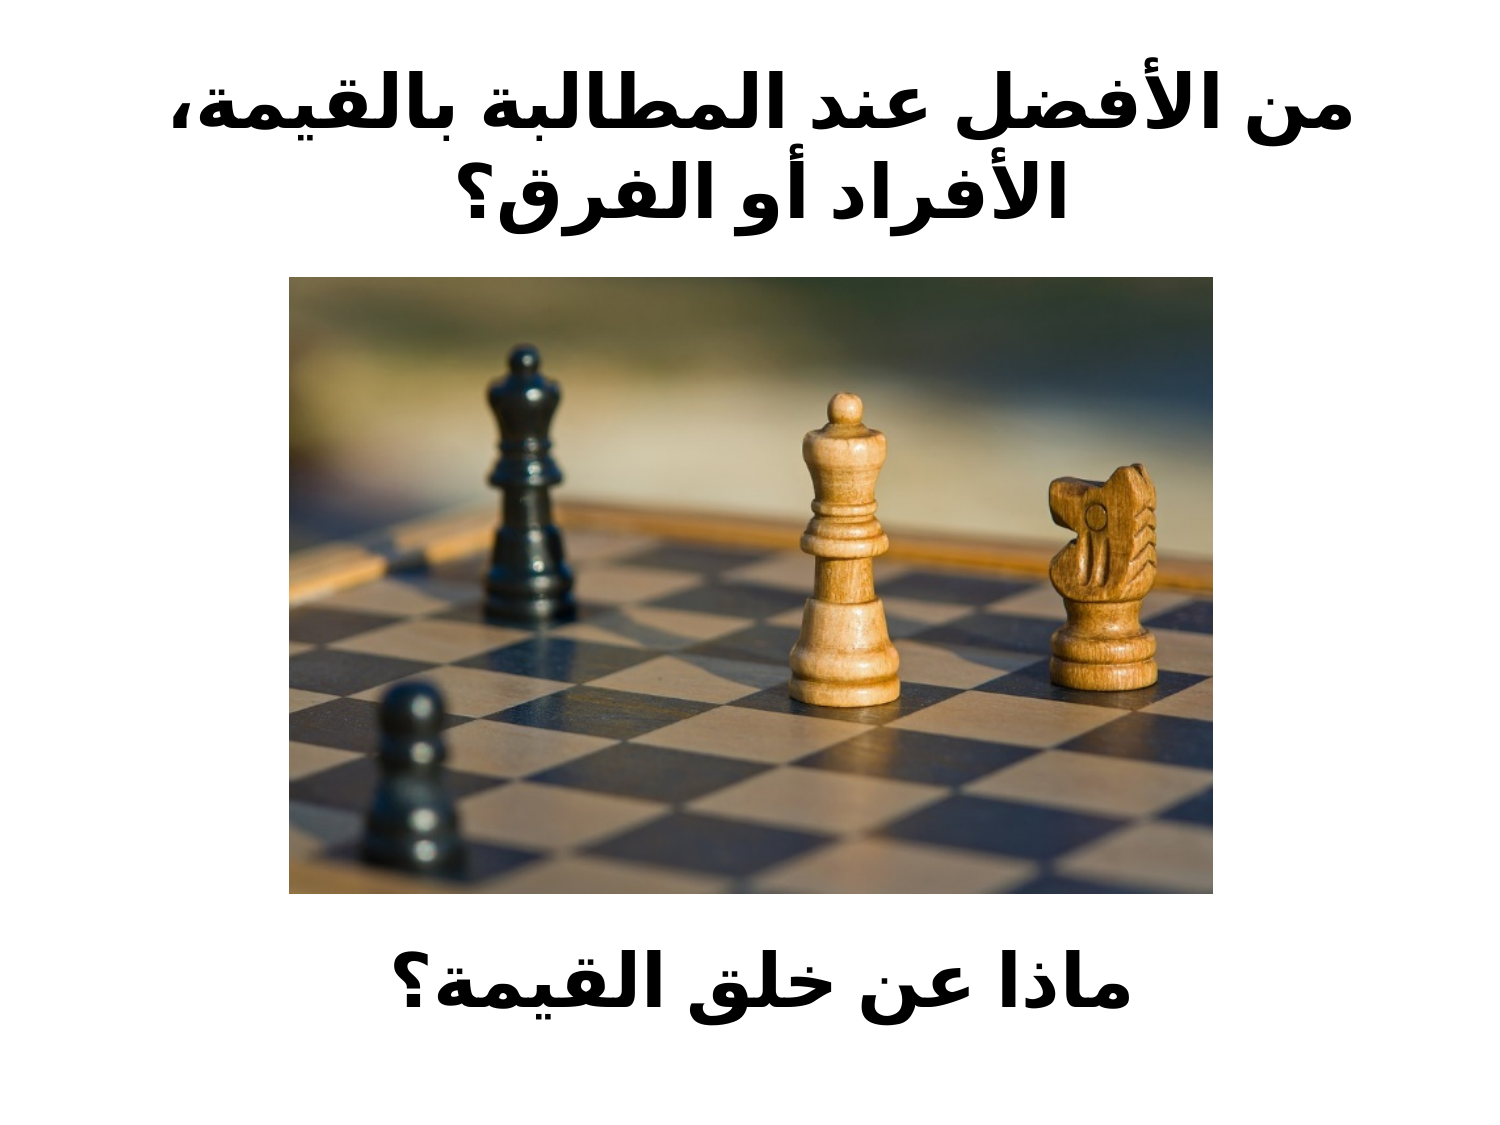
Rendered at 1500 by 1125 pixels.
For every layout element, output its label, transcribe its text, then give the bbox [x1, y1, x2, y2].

text_box من الأفضل عند المطالبة بالقيمة، الأفراد أو الفرق؟ [24, 46, 1500, 242]
picture [289, 277, 1213, 894]
text_box ماذا عن خلق القيمة؟ [24, 924, 1500, 1120]
